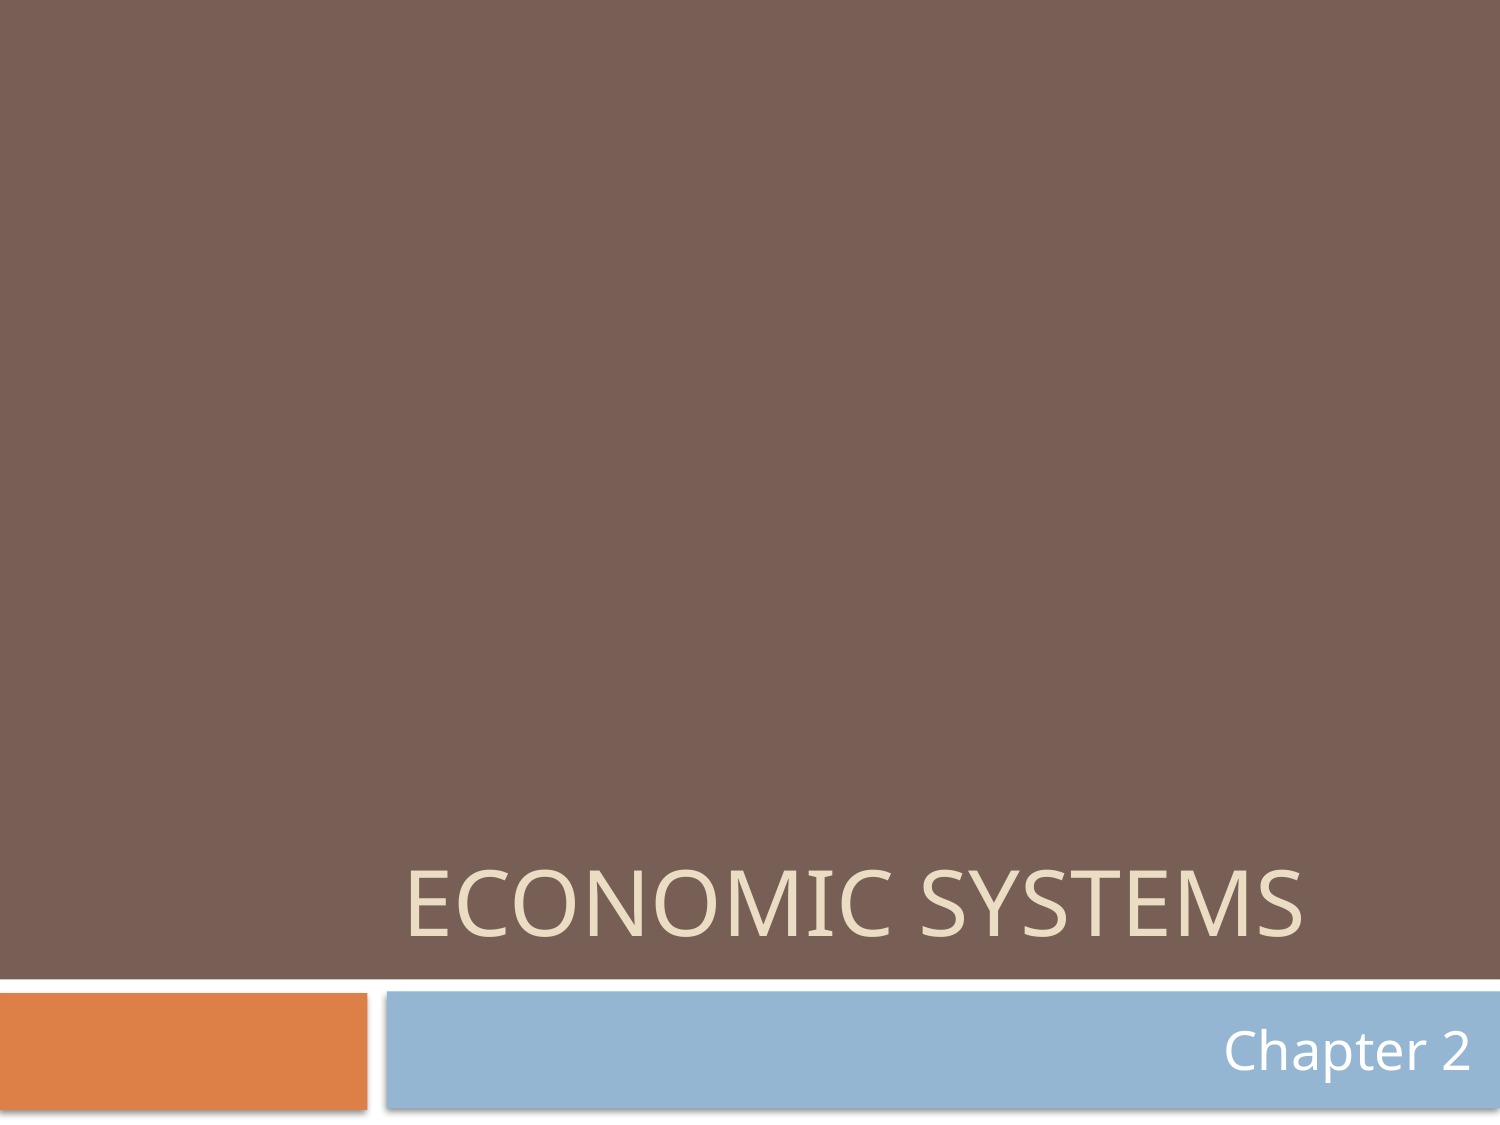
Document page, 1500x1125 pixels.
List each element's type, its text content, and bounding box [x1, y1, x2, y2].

title Economic Systems [387, 662, 1450, 963]
subtitle Chapter 2 [387, 992, 1488, 1105]
